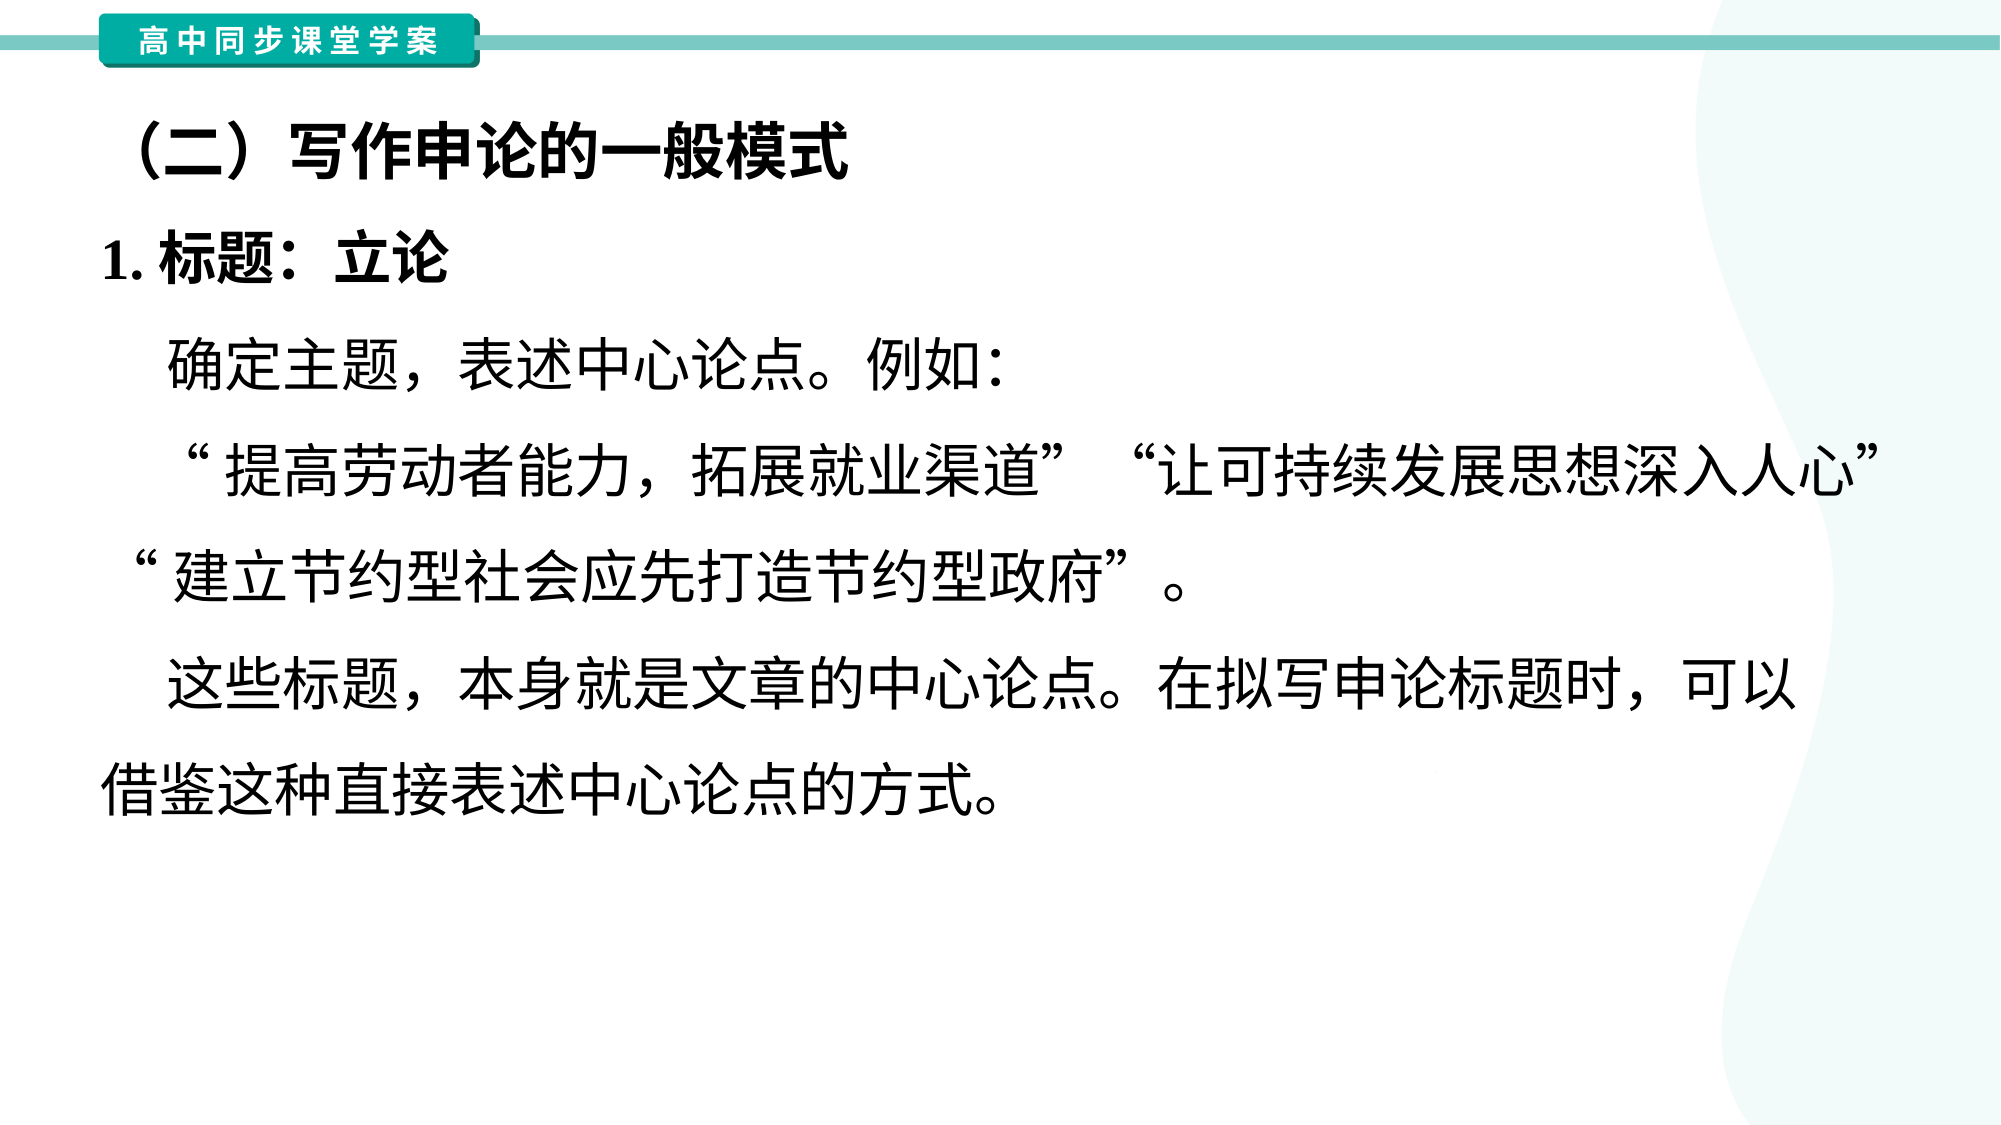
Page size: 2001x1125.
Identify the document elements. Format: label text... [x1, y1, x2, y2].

text_box 1.标题：立论 确定主题，表述中心论点。例如： “提高劳动者能力，拓展就业渠道”“让可持续发展思想深入人心” “建立节约型社会应先打造节约型政府”。 这些标题，本身就是文章的中心论点。在拟写申论标题时，可以 借鉴这种直接表述中心论点的方式。 [100, 185, 1899, 823]
picture [0, 0, 2000, 1125]
text_box （二）写作申论的一般模式 [100, 76, 1899, 185]
